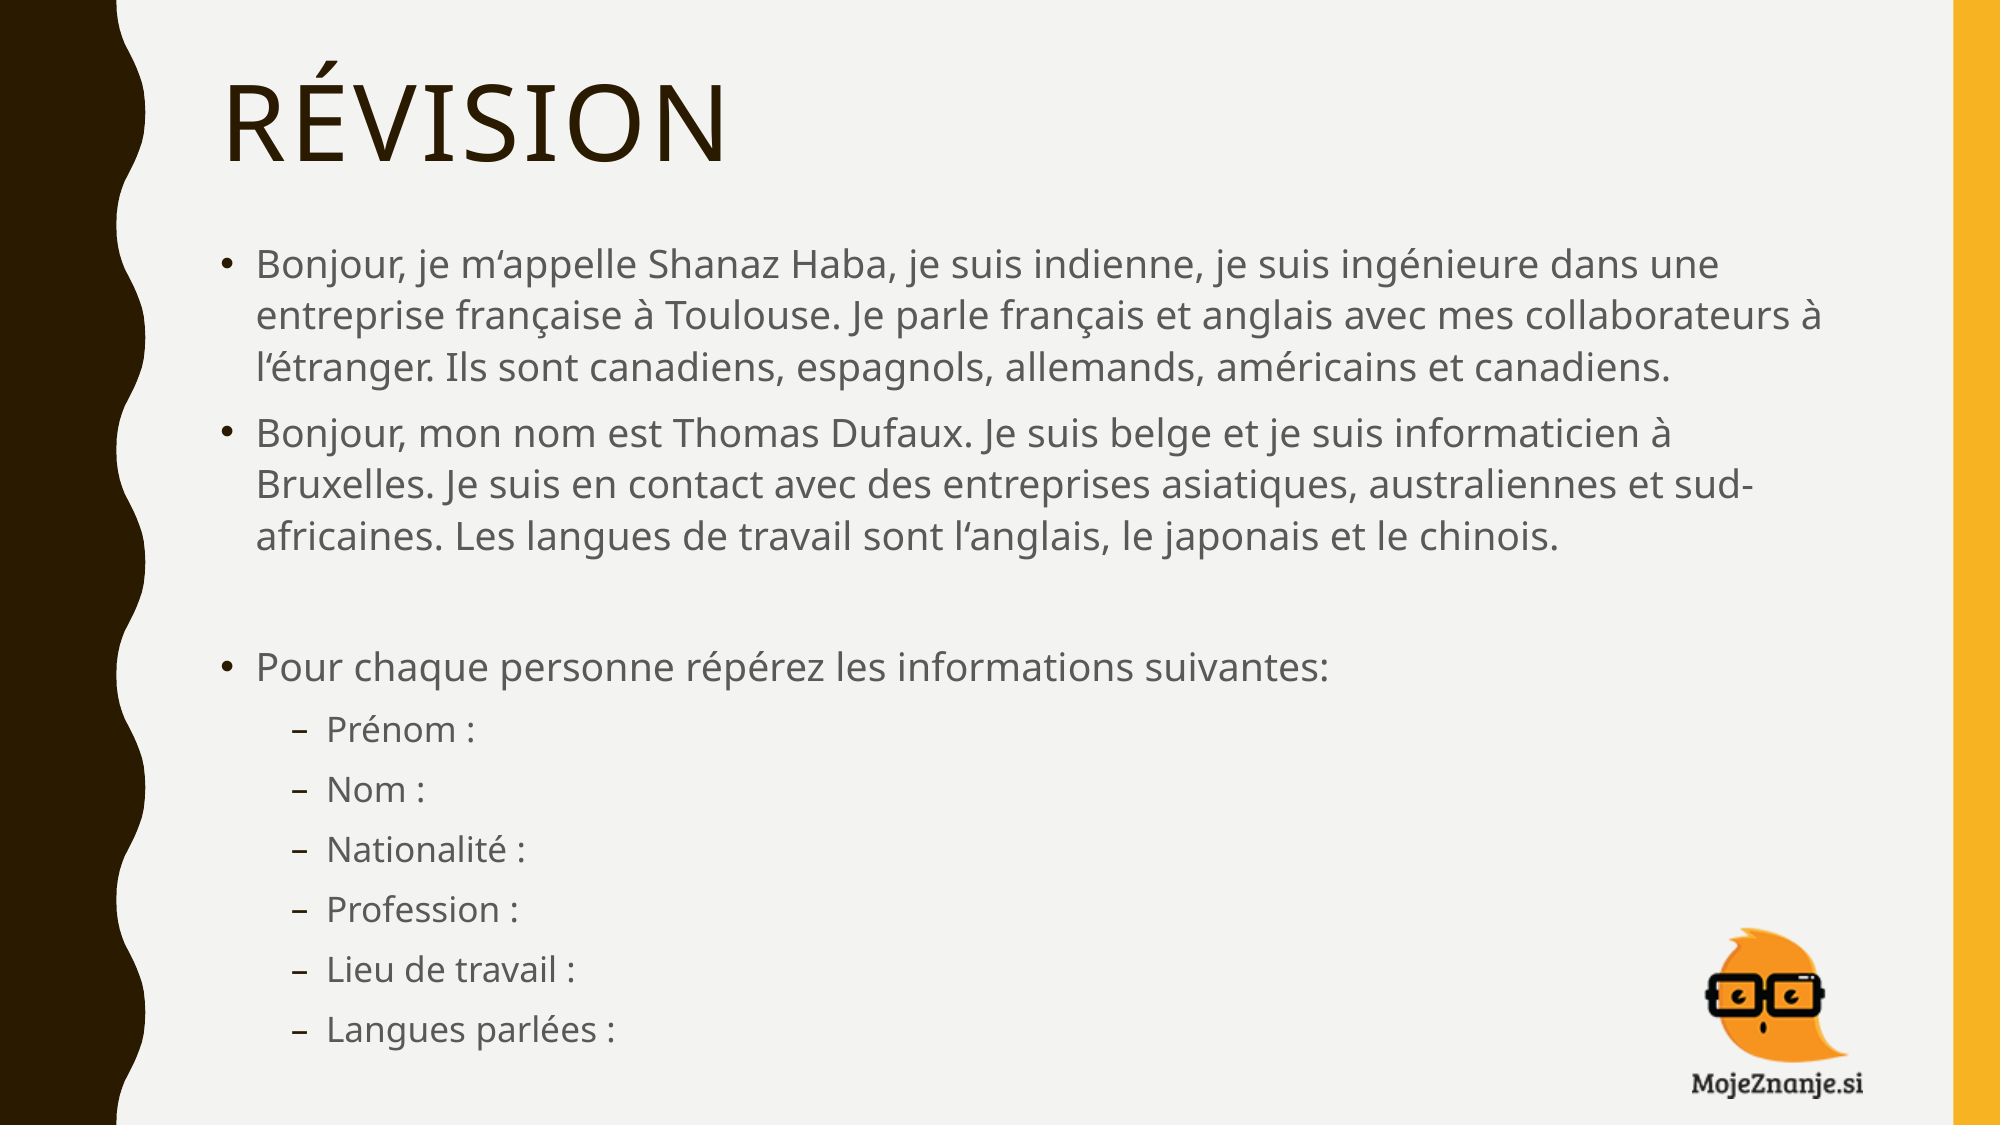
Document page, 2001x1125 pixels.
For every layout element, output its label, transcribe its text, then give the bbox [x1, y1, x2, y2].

list Bonjour, je m‘appelle Shanaz Haba, je suis indienne, je suis ingénieure dans une entreprise française à Toulouse. Je parle français et anglais avec mes collaborateurs à l‘étranger. Ils sont canadiens, espagnols, allemands, américains et canadiens. Bonjour, mon nom est Thomas Dufaux. Je suis belge et je suis informaticien à Bruxelles. Je suis en contact avec des entreprises asiatiques, australiennes et sud-africaines. Les langues de travail sont l‘anglais, le japonais et le chinois. Pour chaque personne répérez les informations suivantes: Prénom : Nom : Nationalité : Profession : Lieu de travail : Langues parlées : [205, 227, 1875, 1073]
title Révision [205, 62, 1875, 211]
picture [1692, 1073, 1863, 1099]
